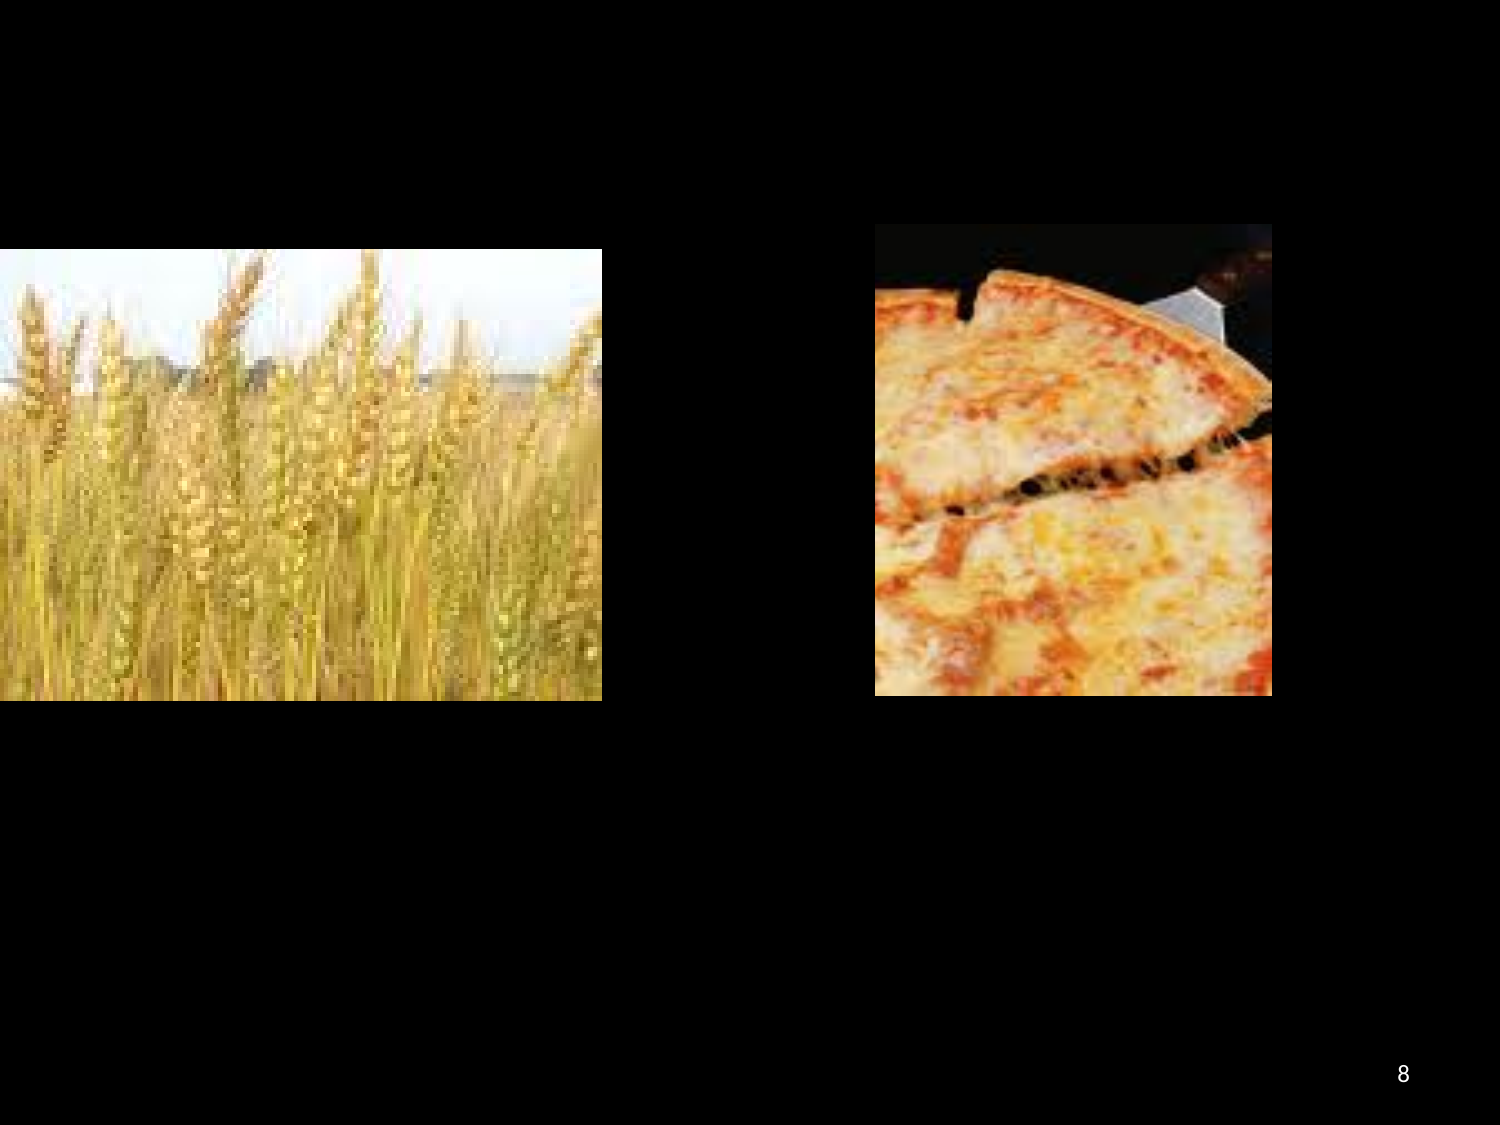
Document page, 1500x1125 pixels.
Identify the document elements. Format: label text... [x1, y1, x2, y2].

picture [874, 224, 1272, 696]
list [0, 249, 602, 701]
slide_number 8 [1074, 1042, 1425, 1103]
